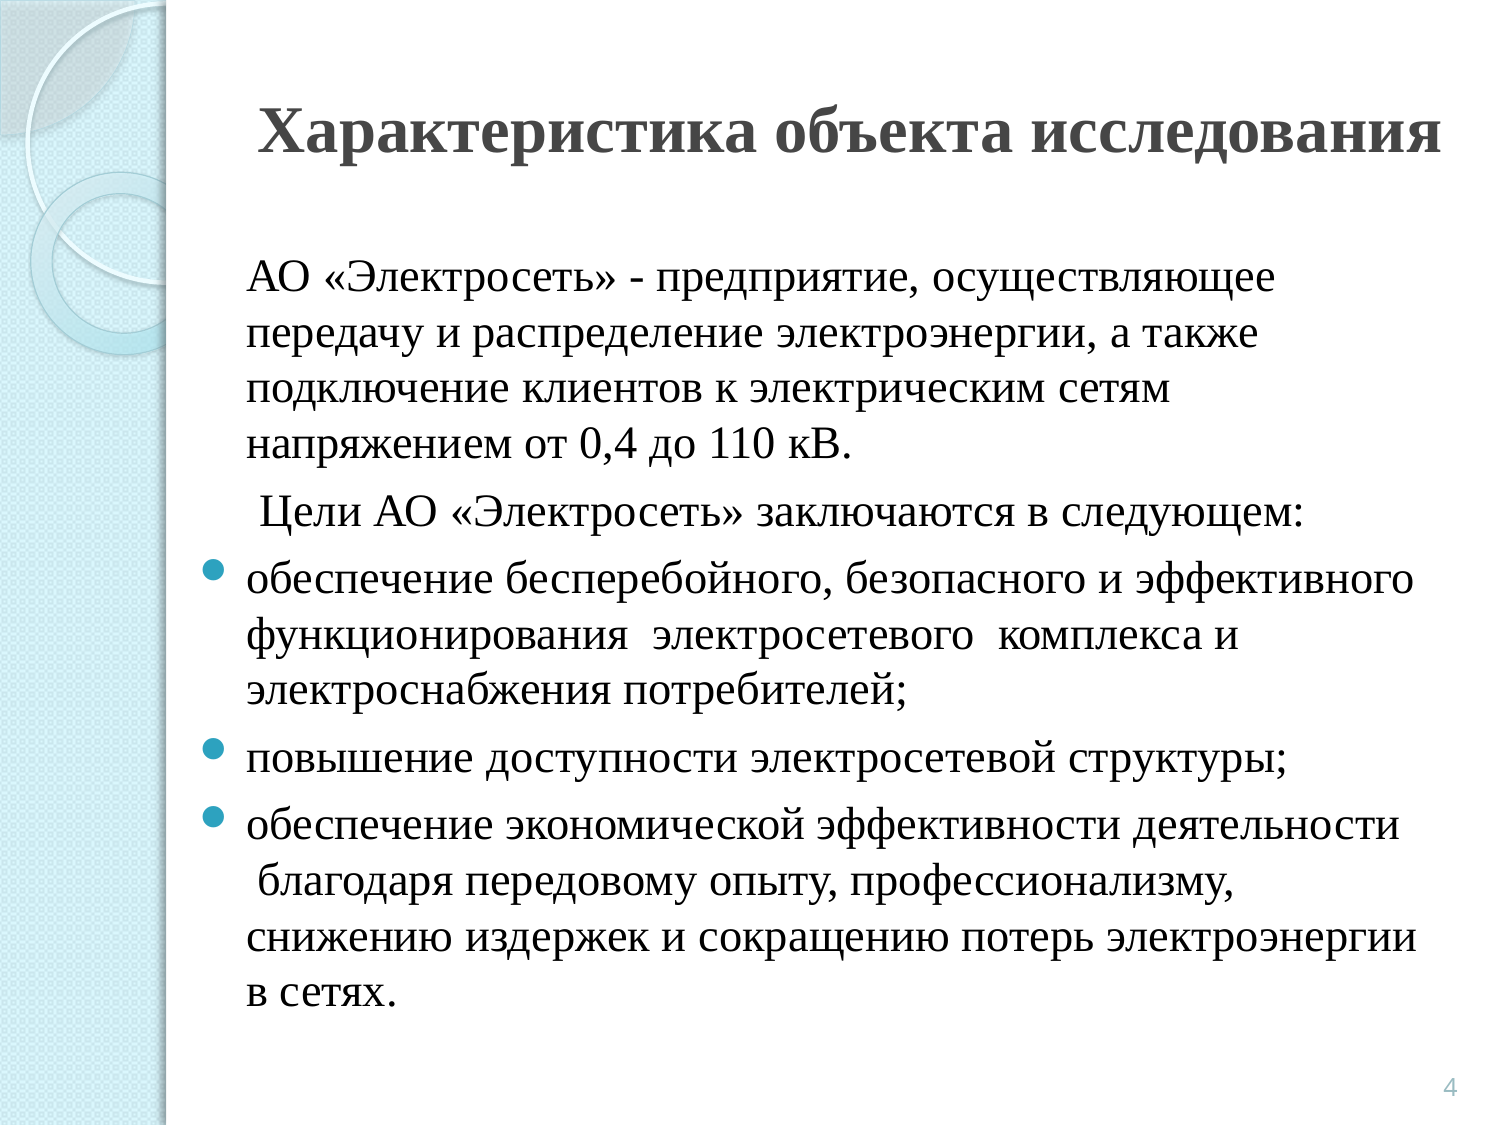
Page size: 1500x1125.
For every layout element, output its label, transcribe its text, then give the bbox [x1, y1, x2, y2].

title Характеристика объекта исследования [235, 30, 1466, 220]
list АО «Электросеть» - предприятие, осуществляющее передачу и распределение электроэнергии, а также подключение клиентов к электрическим сетям напряжением от 0,4 до 110 кВ. Цели АО «Электросеть» заключаются в следующем: обеспечение бесперебойного, безопасного и эффективного функционирования электросетевого комплекса и электроснабжения потребителей; повышение доступности электросетевой структуры; обеспечение экономической эффективности деятельности благодаря передовому опыту, профессионализму, снижению издержек и сокращению потерь электроэнергии в сетях. [171, 237, 1466, 1025]
slide_number 4 [1413, 1034, 1488, 1113]
